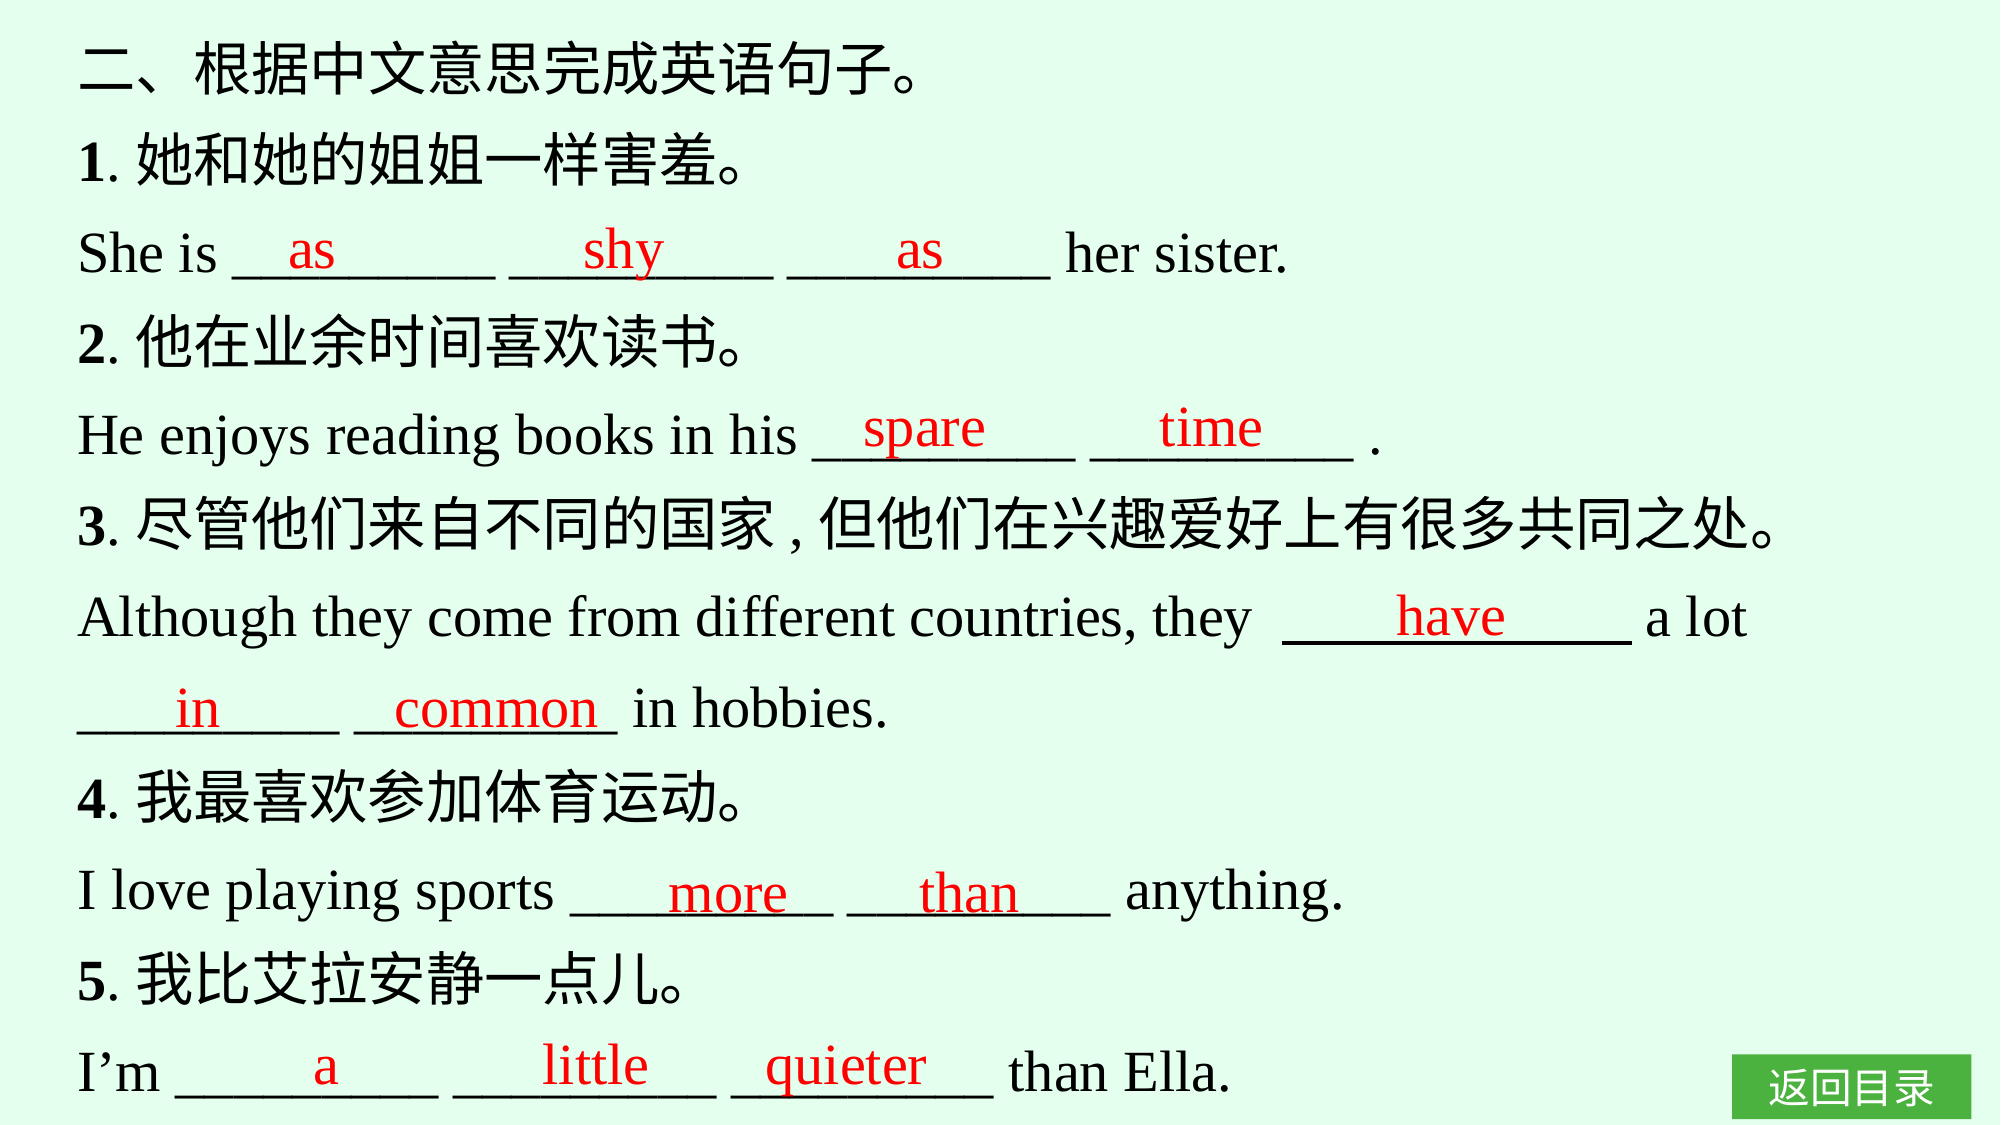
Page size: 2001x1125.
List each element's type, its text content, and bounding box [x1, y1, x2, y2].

text_box in common [160, 647, 615, 747]
text_box have [1381, 556, 1522, 655]
text_box more than [654, 832, 1035, 932]
text_box a little quieter [299, 1004, 943, 1104]
text_box as shy as [273, 188, 960, 288]
text_box 二、根据中文意思完成英语句子。 1.她和她的姐姐一样害羞。 She is _________ _________ _________ her sister. 2.他在业余时间喜欢读书。 He enjoys reading books in his _________ _________ . 3.尽管他们来自不同的国家,但他们在兴趣爱好上有很多共同之处。 Although they come from different countries, they a lot _________ _________ in hobbies. 4.我最喜欢参加体育运动。 I love playing sports _________ _________ anything. 5.我比艾拉安静一点儿。 I’m _________ _________ _________ than Ella. [62, 4, 1938, 1111]
text_box spare time [848, 366, 1279, 466]
